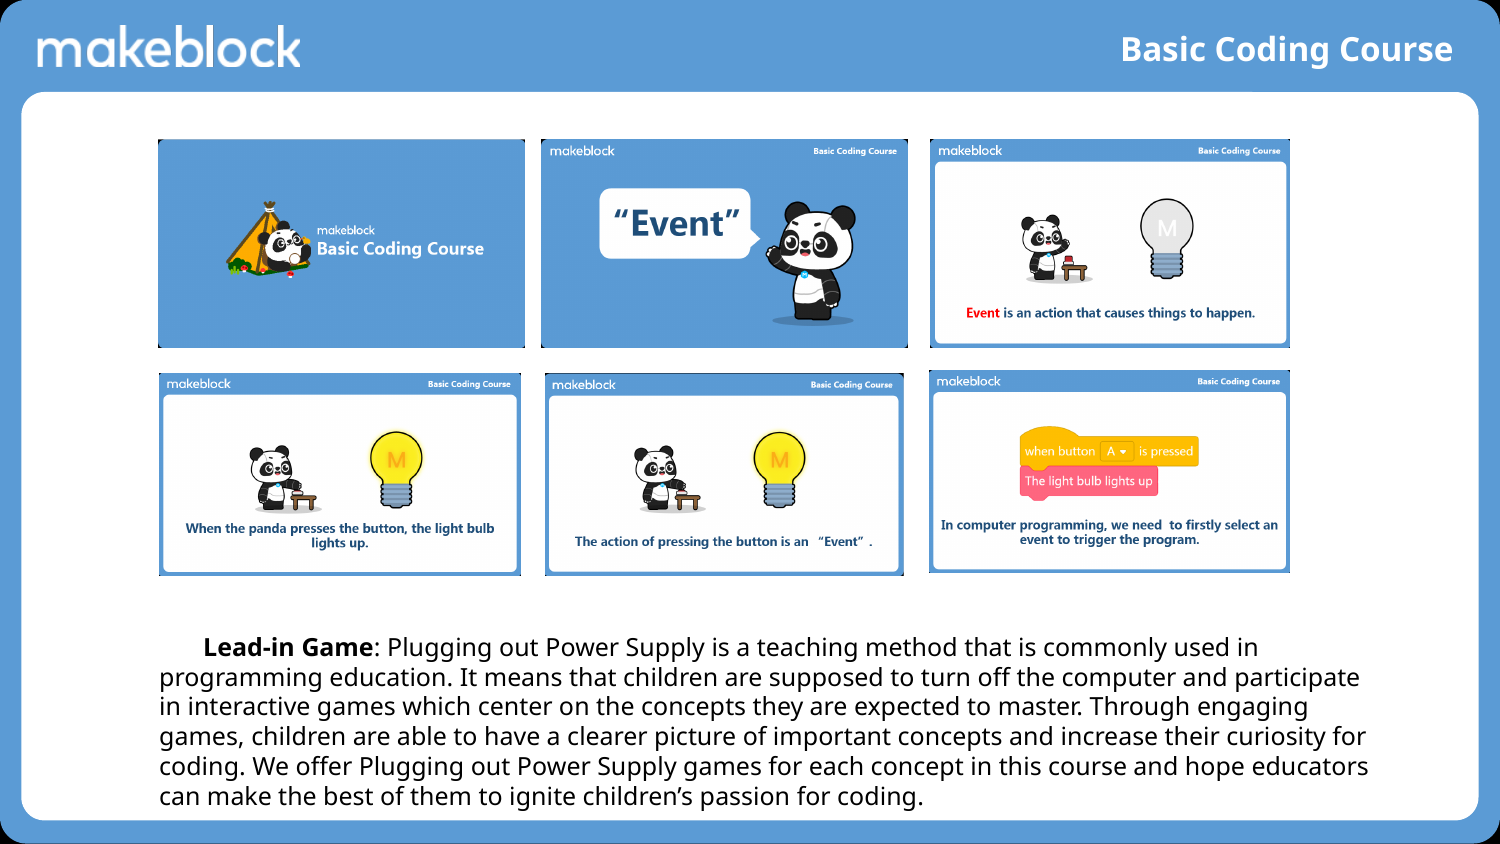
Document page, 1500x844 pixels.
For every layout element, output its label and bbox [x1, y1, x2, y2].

picture [930, 139, 1290, 348]
text_box [0, 0, 1500, 844]
picture [159, 373, 521, 576]
picture [929, 370, 1290, 573]
picture [545, 373, 904, 576]
picture [158, 138, 525, 348]
picture [541, 139, 908, 348]
